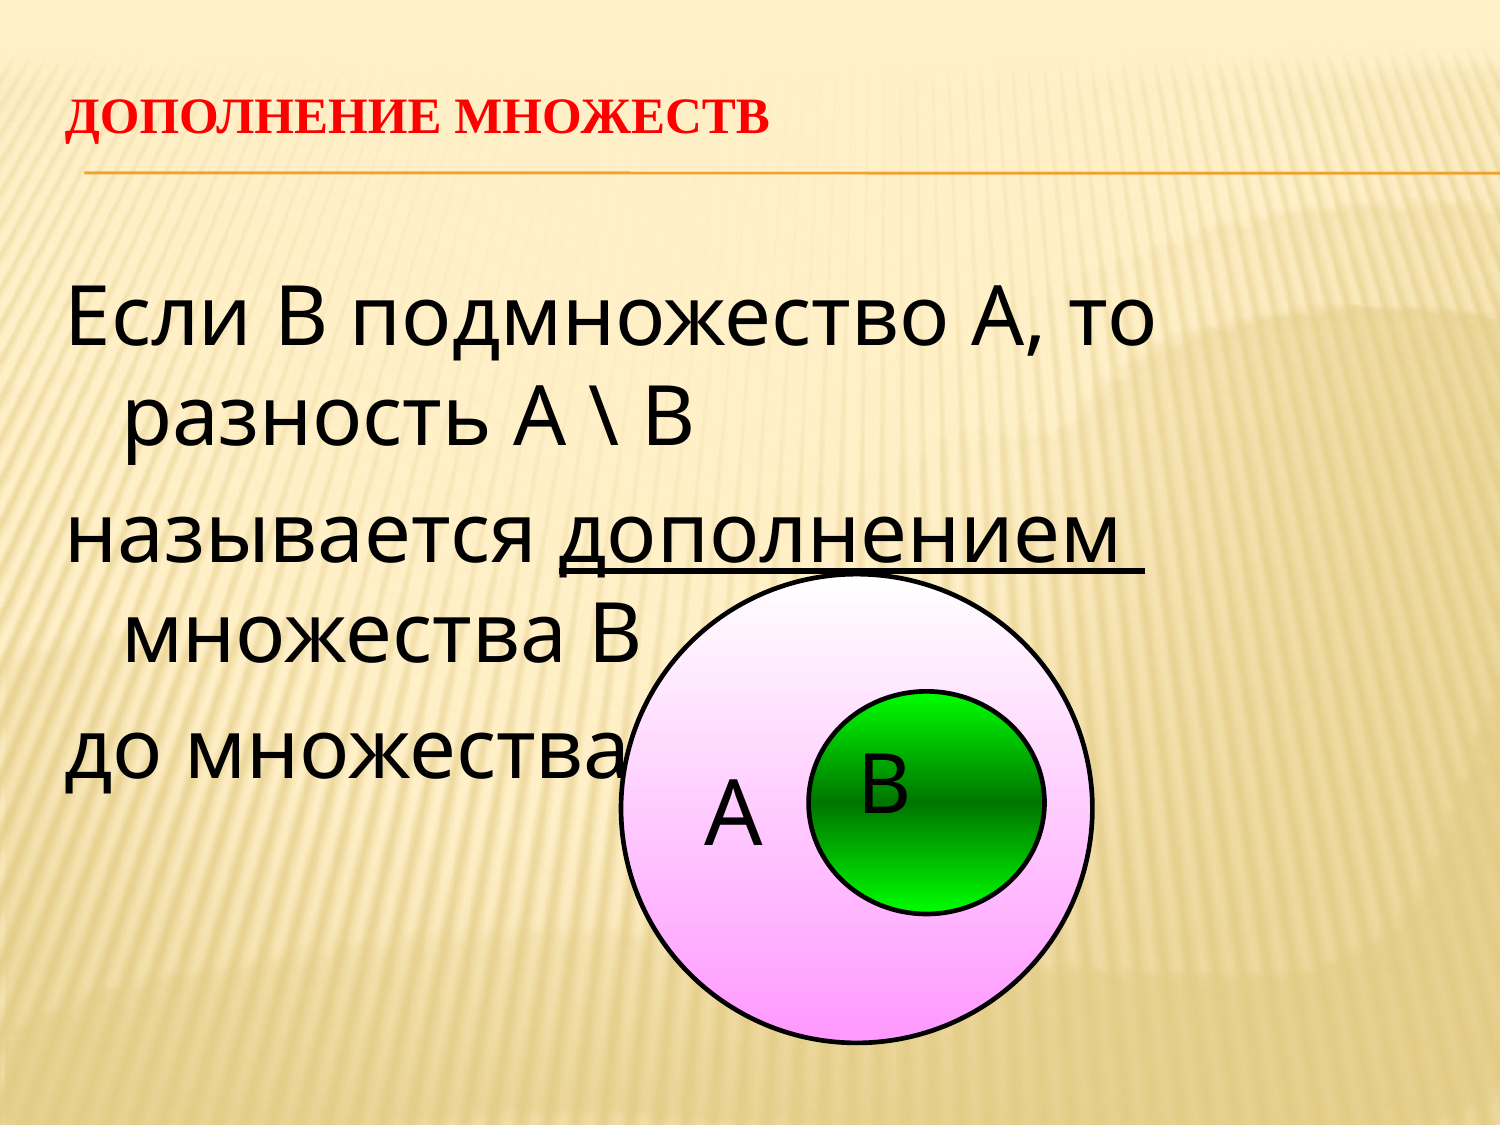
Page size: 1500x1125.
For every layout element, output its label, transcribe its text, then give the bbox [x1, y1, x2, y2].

text_box А [621, 574, 1093, 1043]
list Если В подмножество А, то разность А \ В называется дополнением множества В до множества А. [50, 254, 1475, 998]
title Дополнение множеств [50, 75, 1475, 213]
text_box В [808, 691, 1045, 914]
